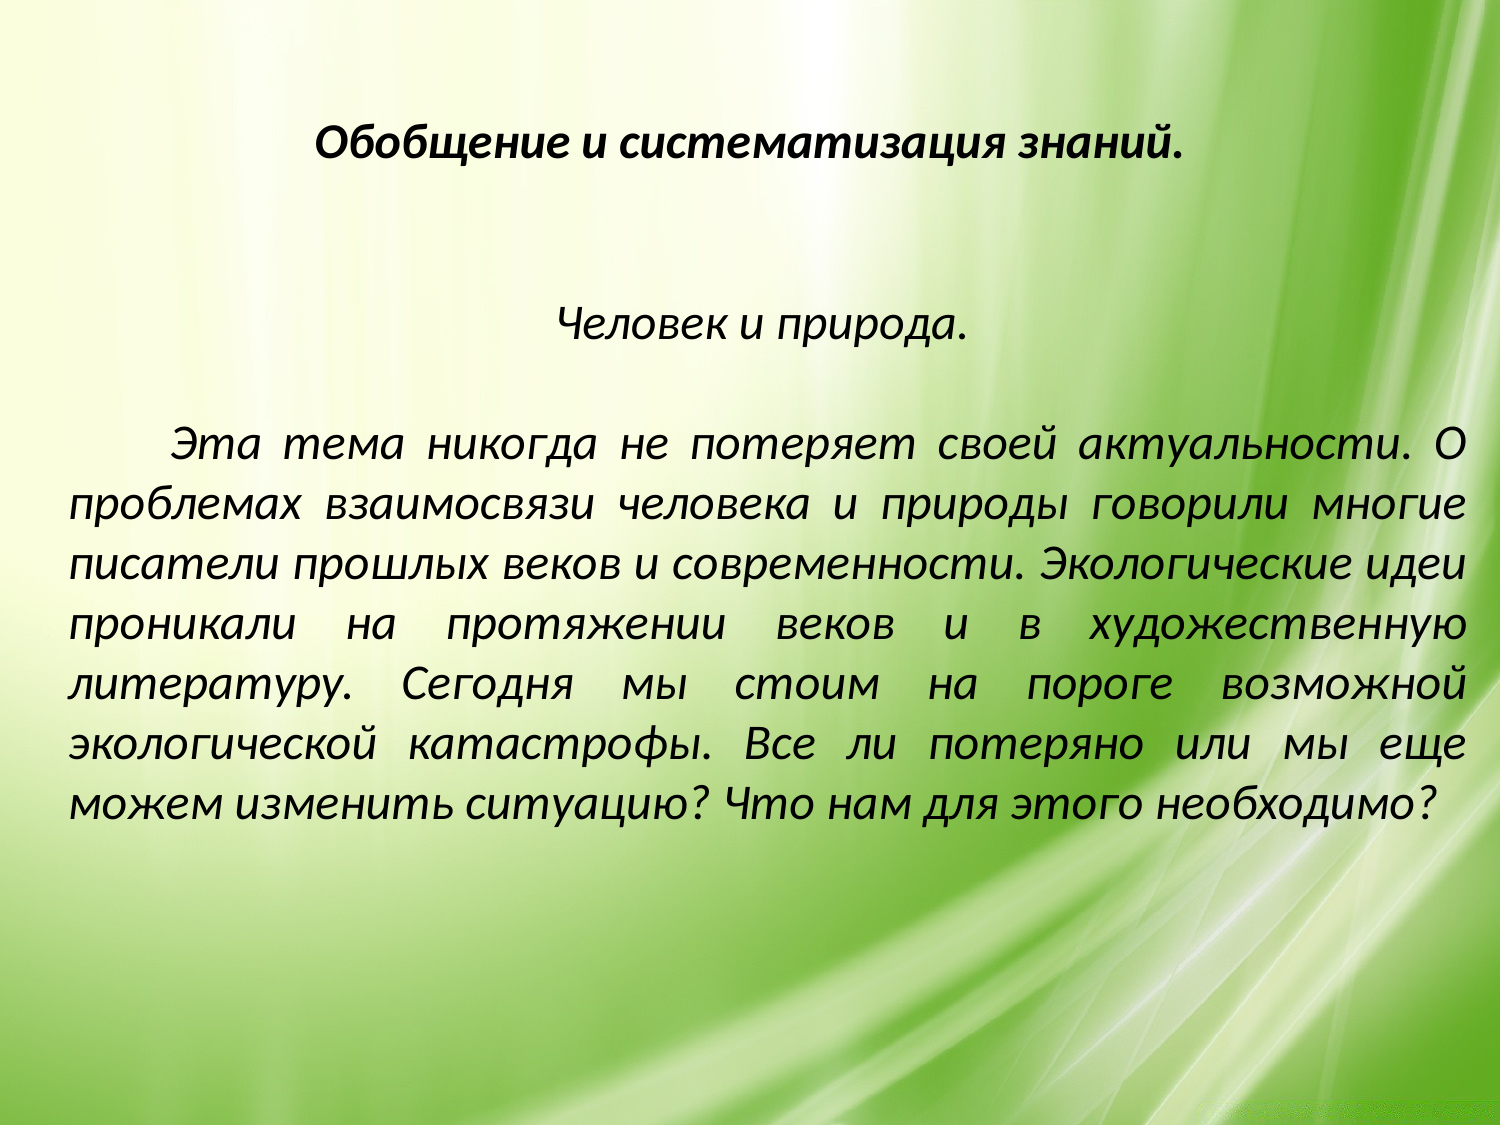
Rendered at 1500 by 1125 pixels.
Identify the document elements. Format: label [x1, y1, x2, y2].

list [0, 0, 1500, 1125]
